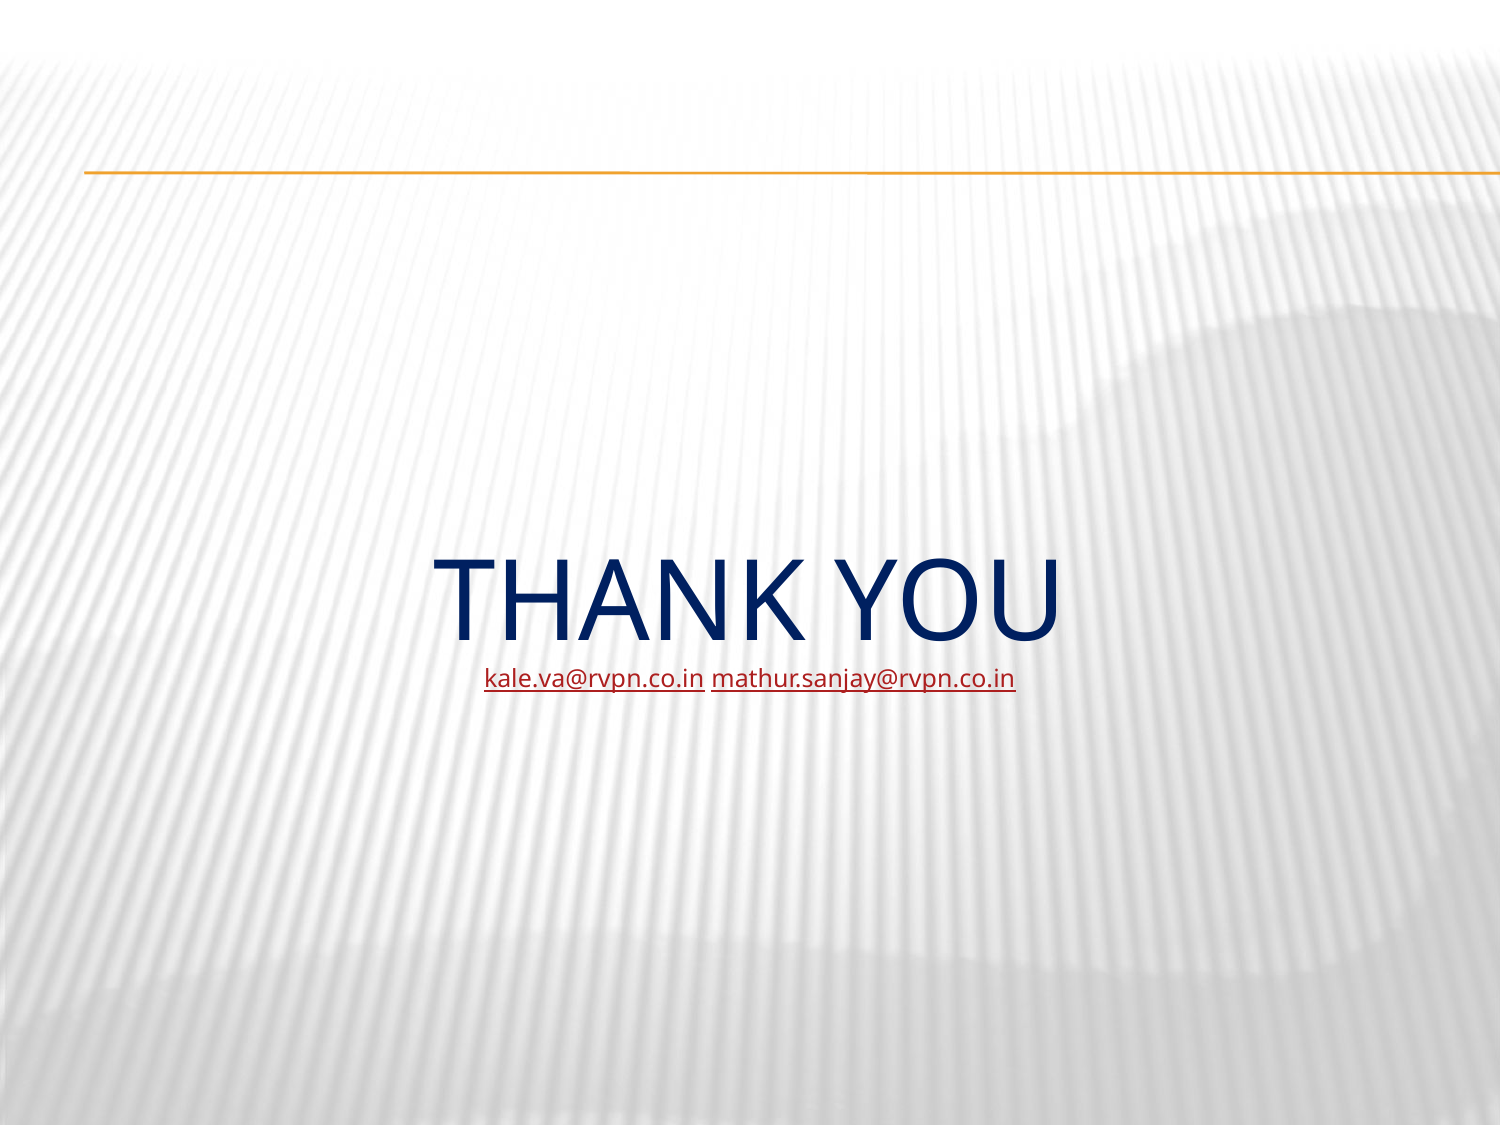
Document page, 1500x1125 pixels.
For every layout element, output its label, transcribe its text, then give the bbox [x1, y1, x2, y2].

title THANK YOU kale.va@rvpn.co.in mathur.sanjay@rvpn.co.in [37, 500, 1463, 725]
